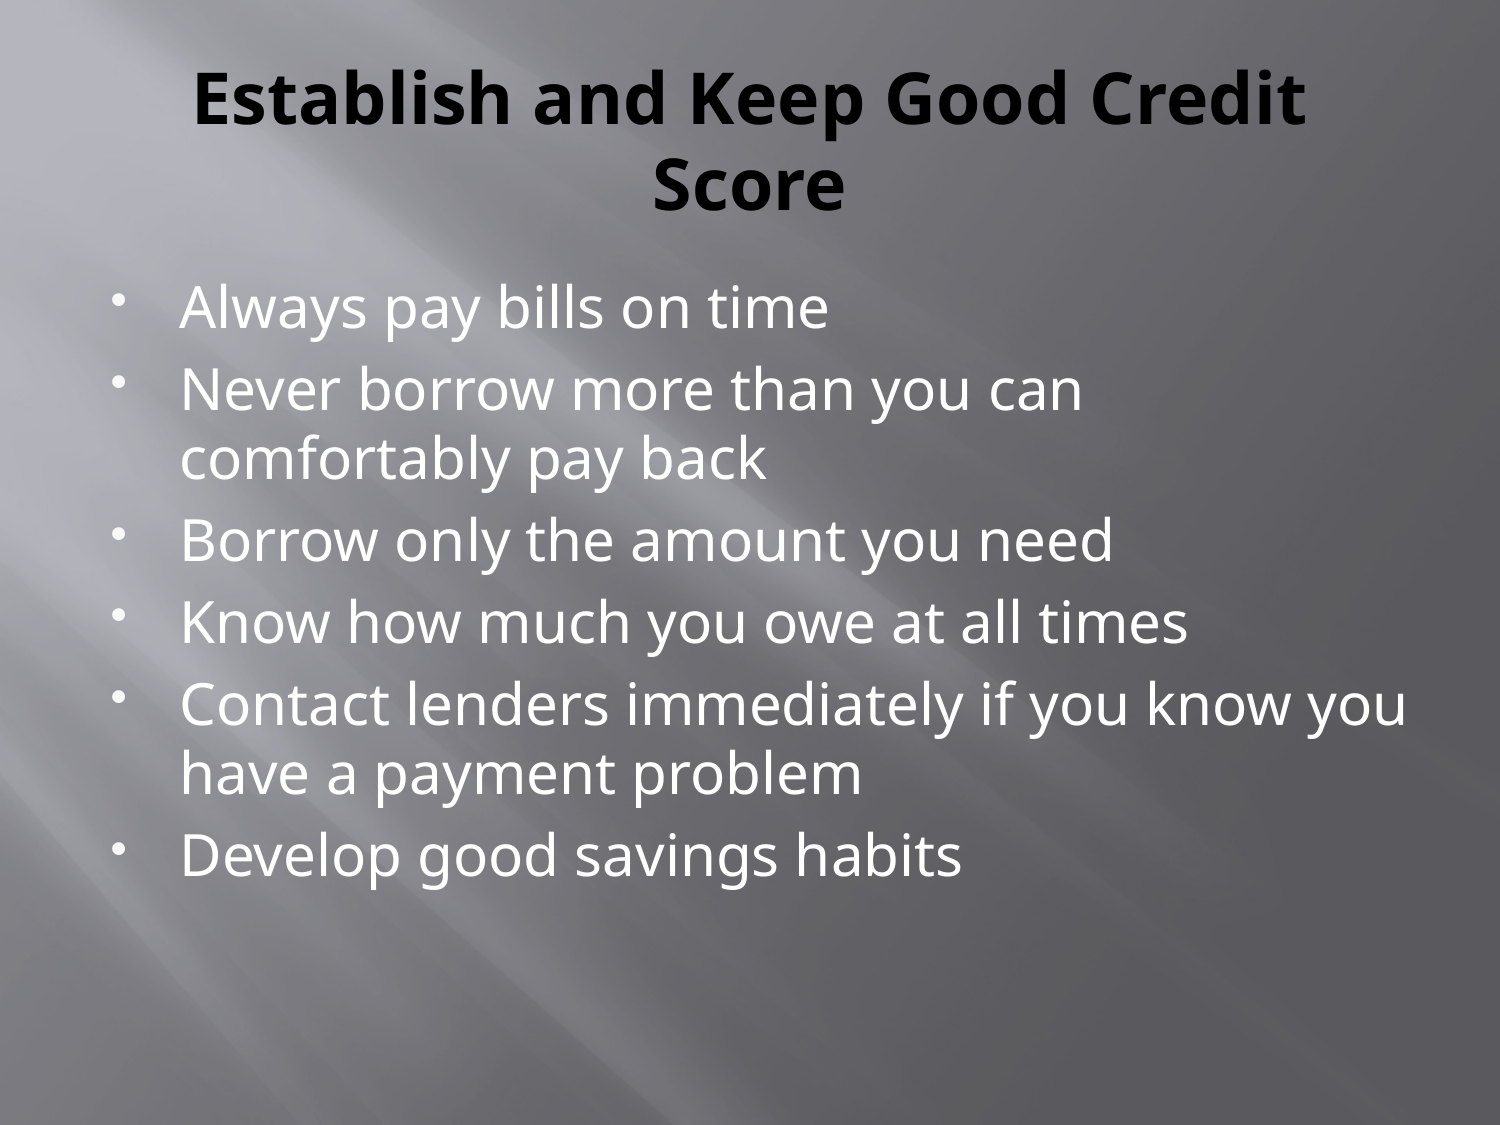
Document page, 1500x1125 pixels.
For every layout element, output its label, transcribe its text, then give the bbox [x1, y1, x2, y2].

list Always pay bills on time Never borrow more than you can comfortably pay back Borrow only the amount you need Know how much you owe at all times Contact lenders immediately if you know you have a payment problem Develop good savings habits [75, 262, 1425, 1035]
title Establish and Keep Good Credit Score [75, 45, 1425, 233]
